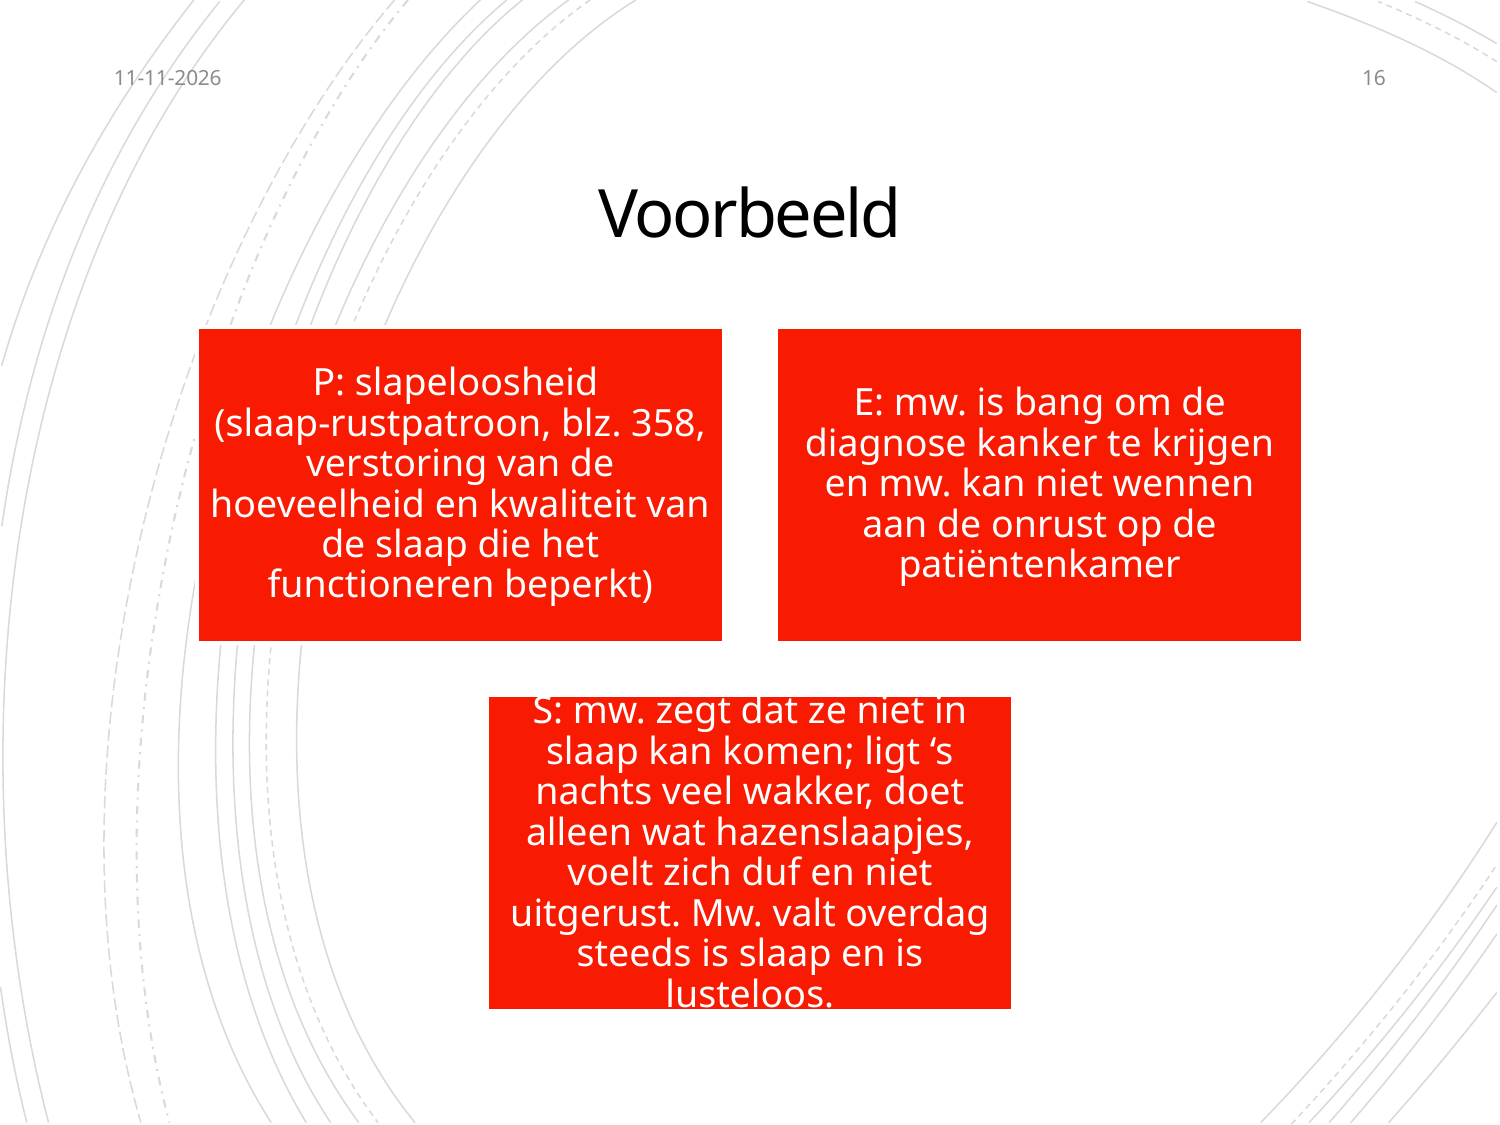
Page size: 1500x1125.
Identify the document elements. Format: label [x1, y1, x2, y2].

list [99, 326, 1401, 1012]
text_box [0, 0, 1498, 1125]
